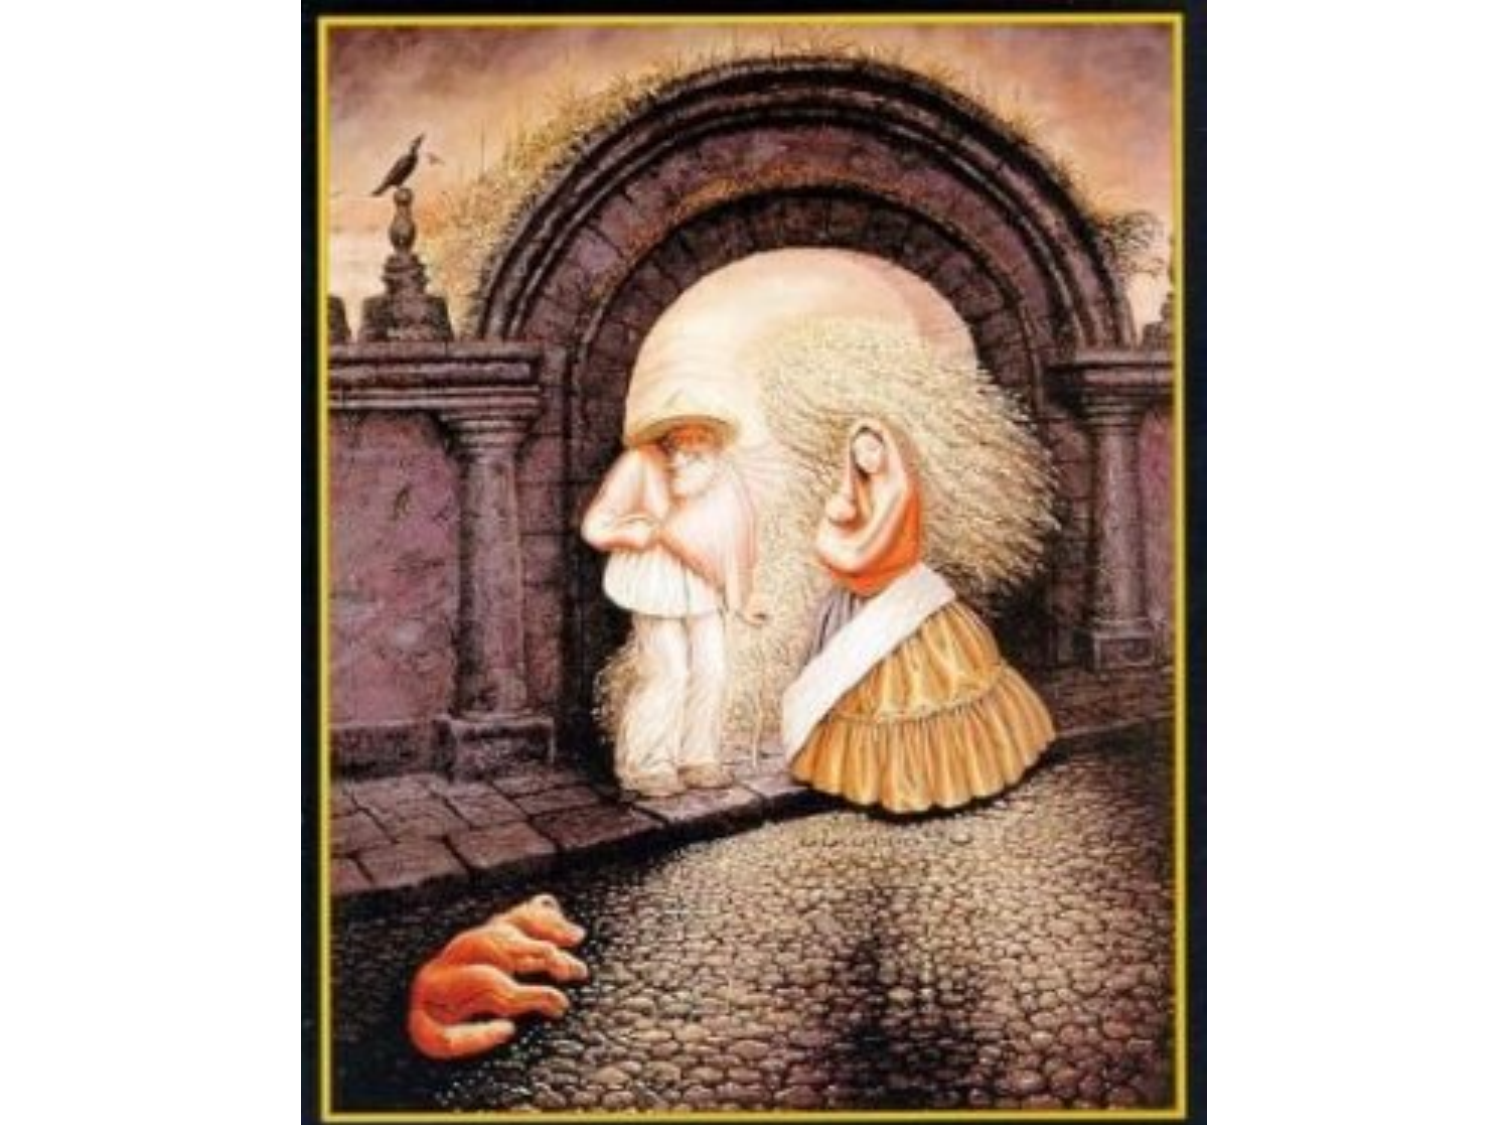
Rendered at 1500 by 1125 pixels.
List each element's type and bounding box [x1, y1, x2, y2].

picture [300, 0, 1207, 1125]
